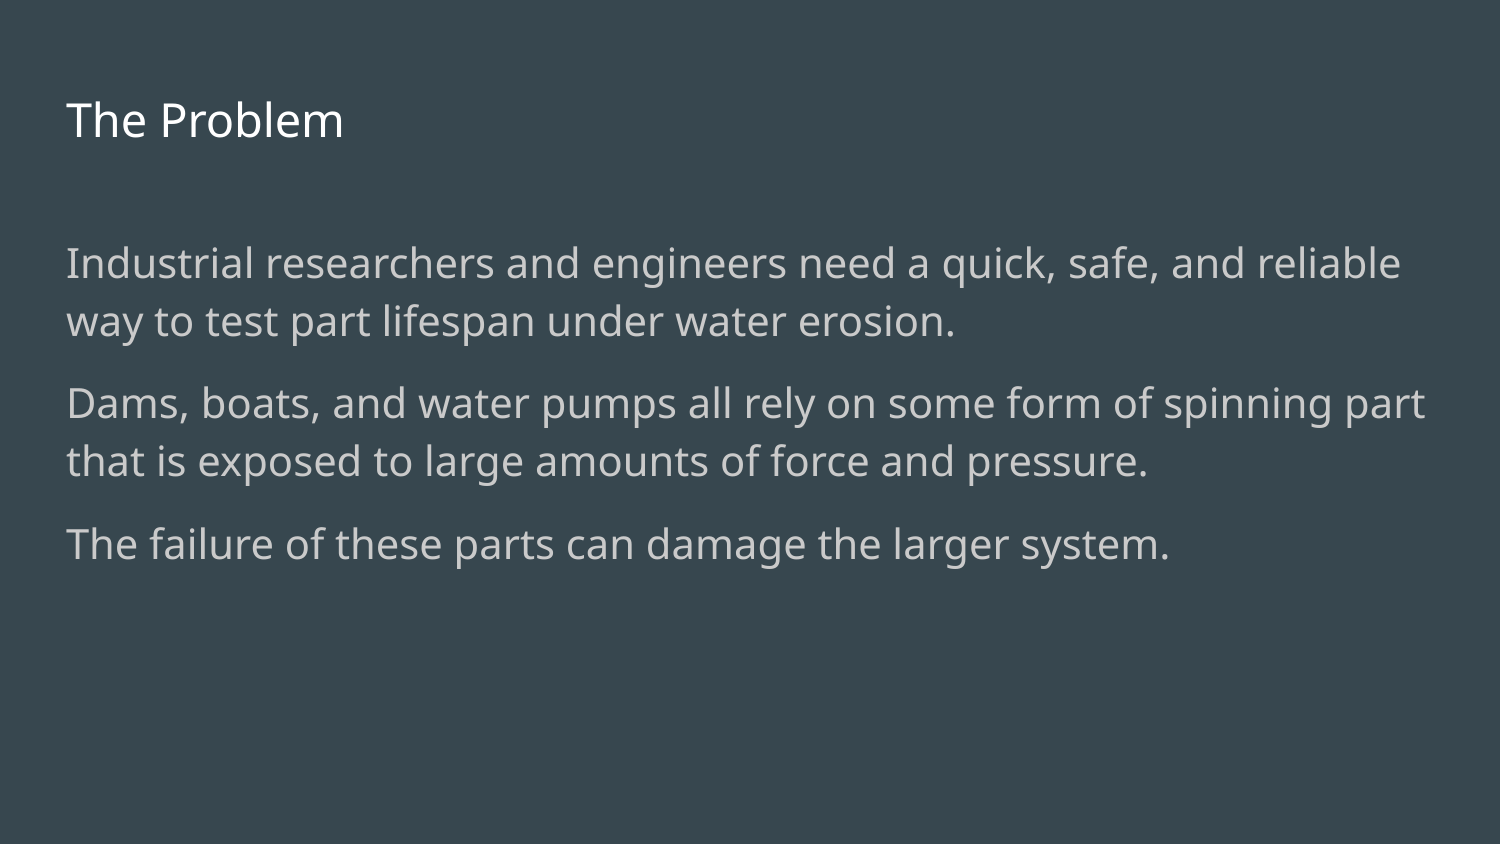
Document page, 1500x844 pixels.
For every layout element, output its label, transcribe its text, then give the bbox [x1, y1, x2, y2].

title The Problem [51, 72, 1449, 167]
list Industrial researchers and engineers need a quick, safe, and reliable way to test part lifespan under water erosion. Dams, boats, and water pumps all rely on some form of spinning part that is exposed to large amounts of force and pressure. The failure of these parts can damage the larger system. [51, 214, 1449, 776]
